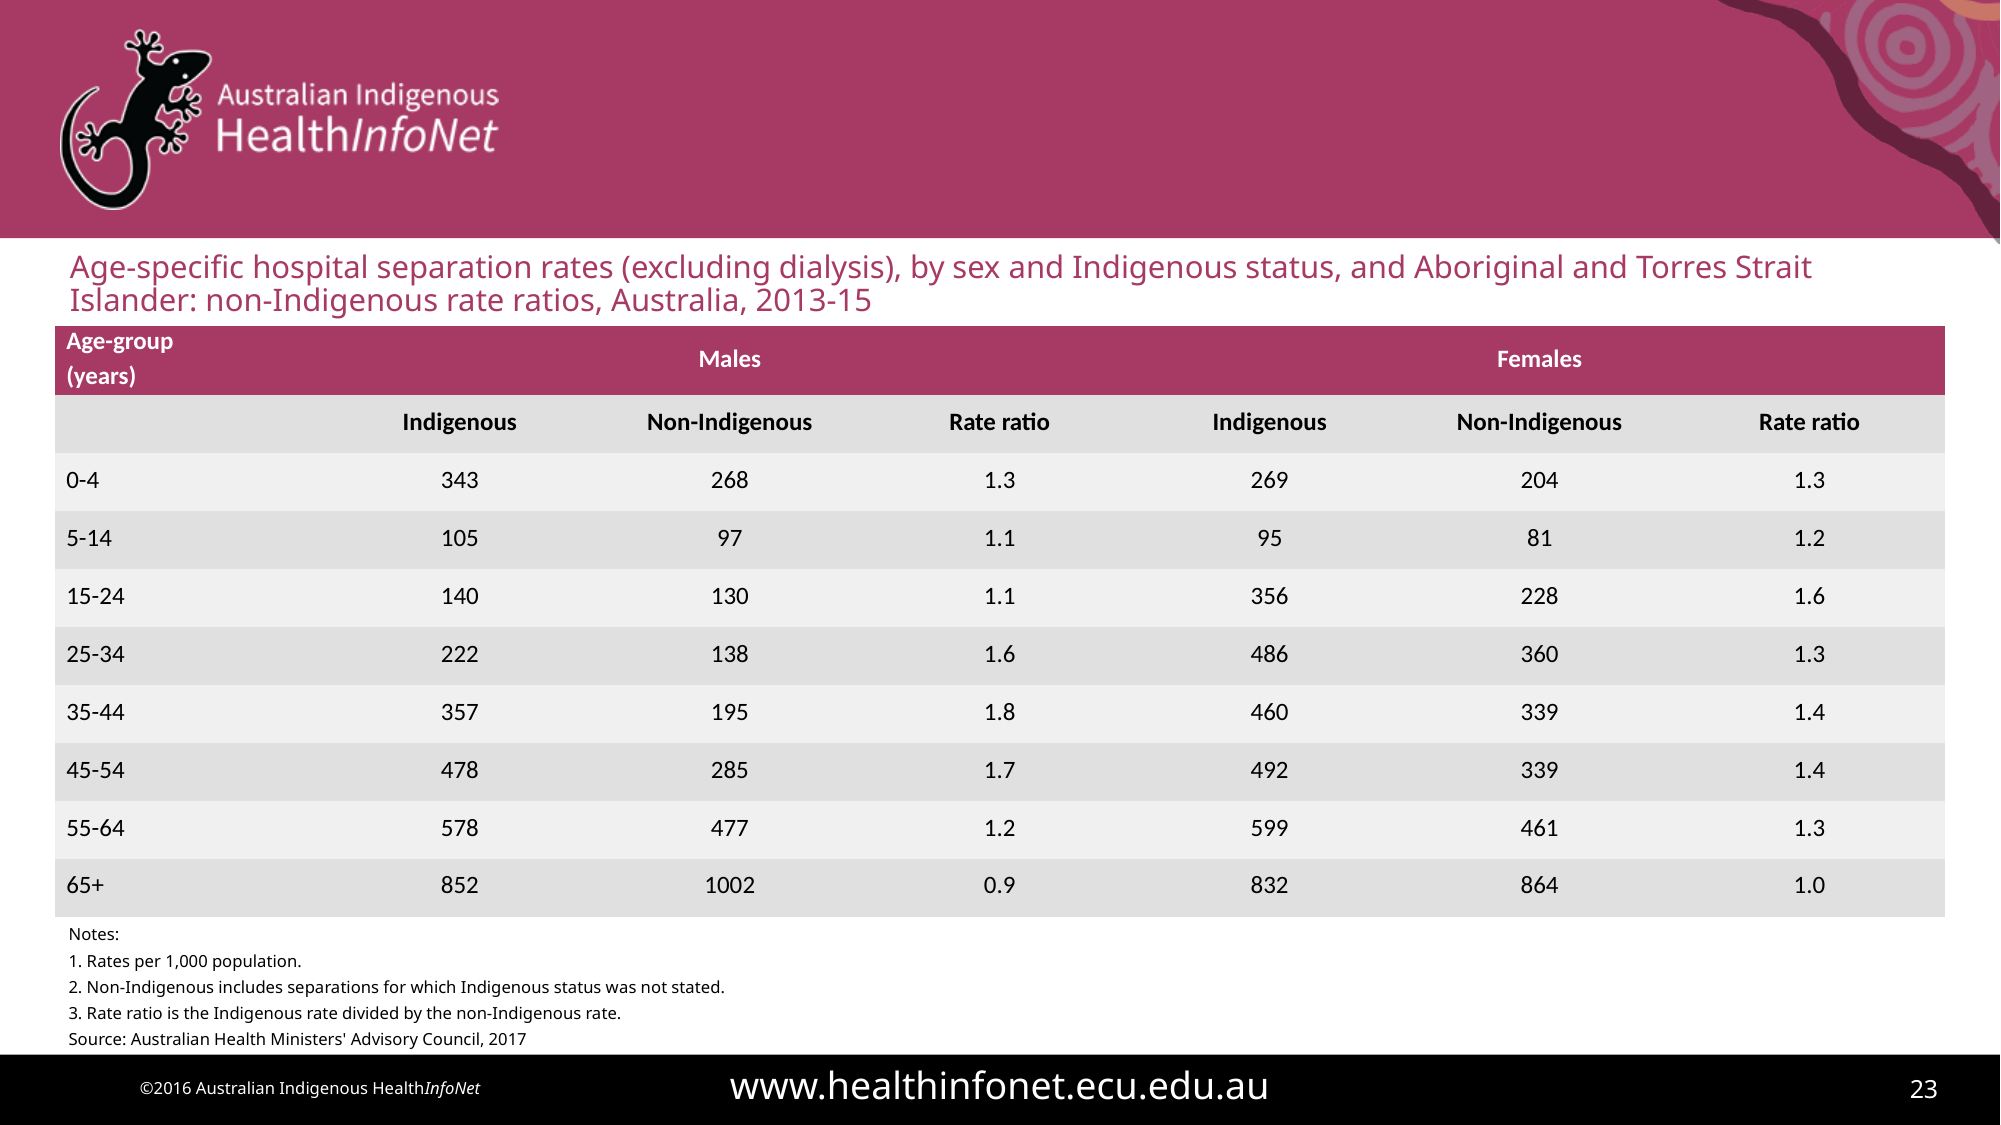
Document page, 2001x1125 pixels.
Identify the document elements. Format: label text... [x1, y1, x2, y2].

table_cell 832 [1135, 859, 1405, 917]
table_cell 0-4 [55, 453, 325, 511]
table_cell 477 [595, 801, 865, 859]
table_cell 65+ [55, 859, 325, 916]
table_header Age-group (years) [55, 326, 325, 395]
table_cell 1.1 [865, 569, 1135, 627]
table_cell 1.1 [865, 511, 1135, 569]
picture [1673, 0, 2000, 279]
table_cell 1.4 [1675, 685, 1945, 743]
table_cell 268 [595, 453, 865, 511]
table_cell Non-Indigenous [1405, 395, 1675, 453]
table_cell 0.9 [865, 859, 1135, 917]
table_cell 852 [325, 859, 595, 916]
table_cell Indigenous [325, 395, 595, 453]
table_cell 95 [1135, 511, 1405, 569]
text_box Notes: 1. Rates per 1,000 population. 2. Non-Indigenous includes separations for which Indigenous status was not stated. 3. Rate ratio is the Indigenous rate divided by the non-Indigenous rate. Source: Australian Health Ministers' Advisory Council, 2017 [53, 916, 1054, 1057]
table_cell 339 [1405, 685, 1675, 743]
table_cell 1.3 [865, 453, 1135, 511]
table_cell 599 [1135, 801, 1405, 859]
table_cell 81 [1405, 511, 1675, 569]
table_cell 204 [1405, 453, 1675, 511]
table_cell 138 [595, 627, 865, 685]
table_cell 269 [1135, 453, 1405, 511]
table_cell 1002 [595, 859, 865, 916]
table_cell Rate ratio [1675, 395, 1945, 453]
table_header Males [325, 326, 1135, 395]
table_cell 1.8 [865, 685, 1135, 743]
table_cell 105 [325, 511, 595, 569]
table_cell [55, 395, 325, 453]
table_cell Non-Indigenous [595, 395, 865, 453]
title Age-specific hospital separation rates (excluding dialysis), by sex and Indigenous status, and Aboriginal and Torres Strait Islander: non-Indigenous rate ratios, Australia, 2013-15 [55, 243, 1945, 326]
table_cell 97 [595, 511, 865, 569]
table_cell 5-14 [55, 511, 325, 569]
table_cell 1.7 [865, 743, 1135, 801]
table_cell 140 [325, 569, 595, 627]
table_cell 15-24 [55, 569, 325, 627]
table_cell 461 [1405, 801, 1675, 859]
table_cell 339 [1405, 743, 1675, 801]
table_cell 35-44 [55, 685, 325, 743]
table_cell Indigenous [1135, 395, 1405, 453]
table_cell 228 [1405, 569, 1675, 627]
table_cell 45-54 [55, 743, 325, 801]
table_cell 864 [1405, 859, 1675, 917]
table_cell 285 [595, 743, 865, 801]
table_cell 357 [325, 685, 595, 743]
table_cell 1.3 [1675, 627, 1945, 685]
table_cell 356 [1135, 569, 1405, 627]
table_cell 195 [595, 685, 865, 743]
table_cell 130 [595, 569, 865, 627]
table_cell 360 [1405, 627, 1675, 685]
table_header Females [1135, 326, 1945, 395]
table_cell 1.6 [865, 627, 1135, 685]
table_cell 25-34 [55, 627, 325, 685]
table_cell 460 [1135, 685, 1405, 743]
table_cell 478 [325, 743, 595, 801]
table_cell 1.3 [1675, 801, 1945, 859]
table_cell 1.6 [1675, 569, 1945, 627]
table_cell 578 [325, 801, 595, 859]
table_cell 1.4 [1675, 743, 1945, 801]
table_cell 222 [325, 627, 595, 685]
table_cell 343 [325, 453, 595, 511]
table_cell 1.0 [1675, 859, 1945, 917]
table_cell 1.2 [1675, 511, 1945, 569]
table_cell 55-64 [55, 801, 325, 859]
table_cell 492 [1135, 743, 1405, 801]
table_cell Rate ratio [865, 395, 1135, 453]
picture [60, 29, 499, 210]
table_cell 486 [1135, 627, 1405, 685]
table_cell 1.2 [865, 801, 1135, 859]
table_cell 1.3 [1675, 453, 1945, 511]
